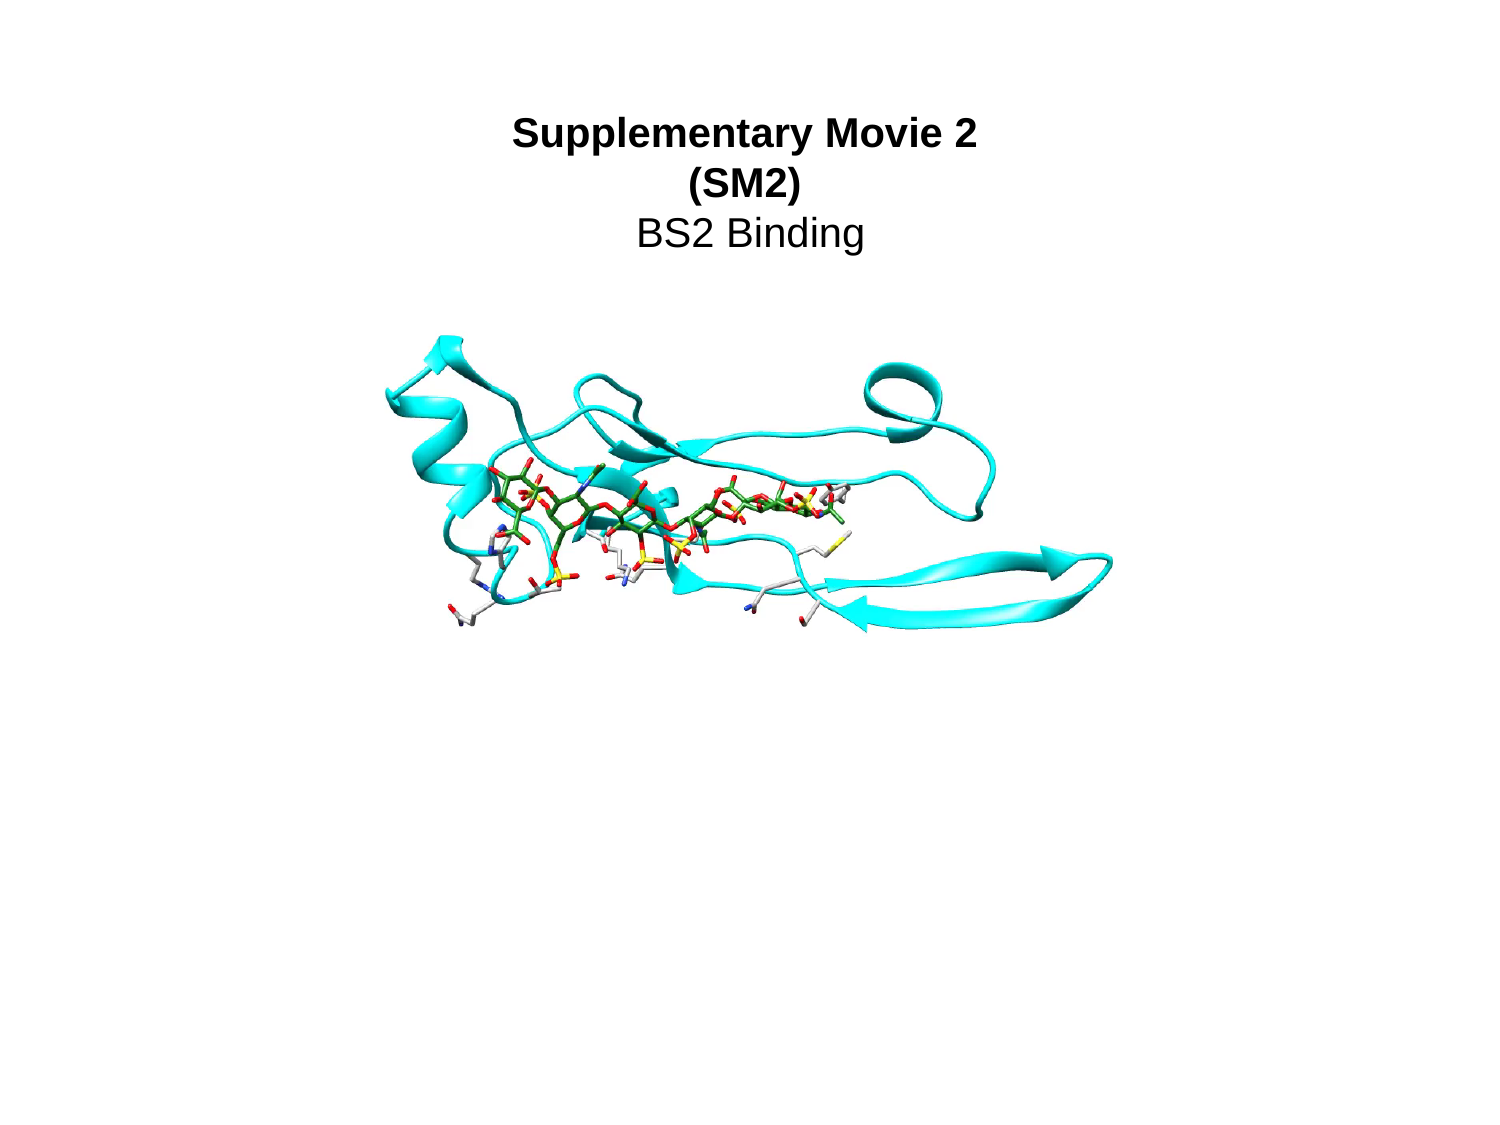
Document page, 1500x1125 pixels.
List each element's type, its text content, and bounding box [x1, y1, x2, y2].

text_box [365, 296, 1137, 709]
text_box Supplementary Movie 2 (SM2) BS2 Binding [385, 100, 1116, 262]
